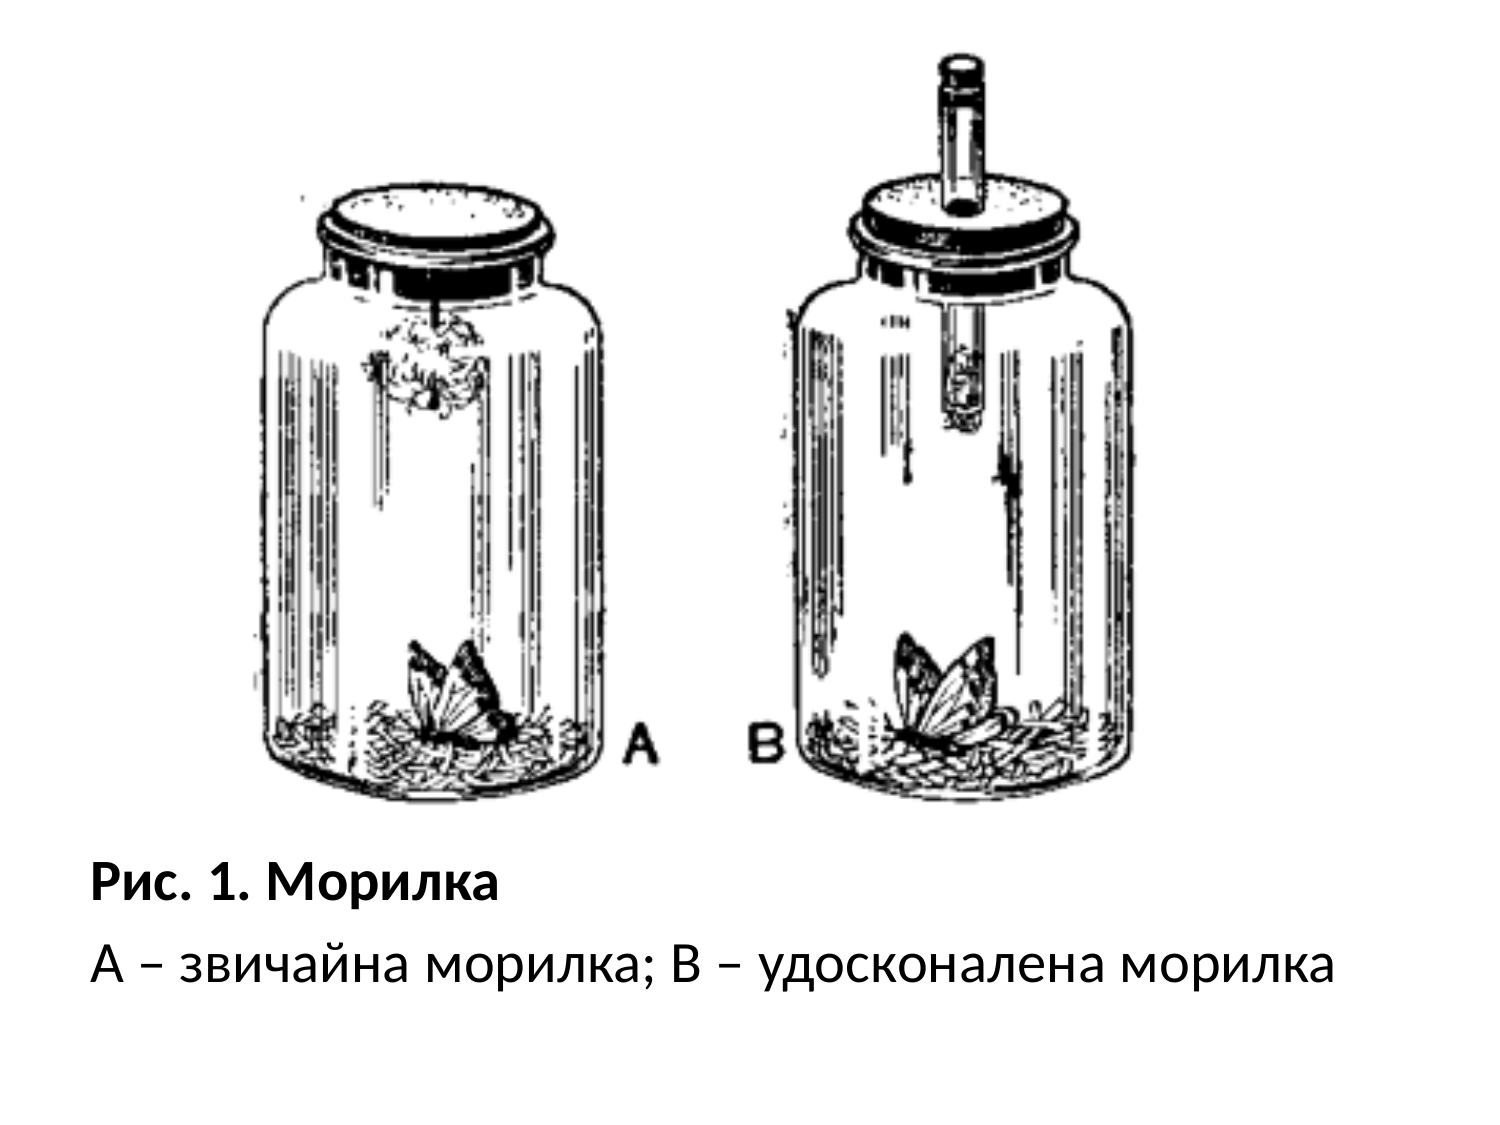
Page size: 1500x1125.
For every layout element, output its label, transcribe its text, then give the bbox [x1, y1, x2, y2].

picture [241, 42, 1169, 819]
list Рис. 1. Морилка А – звичайна морилка; В – удосконалена морилка [75, 834, 1425, 1005]
